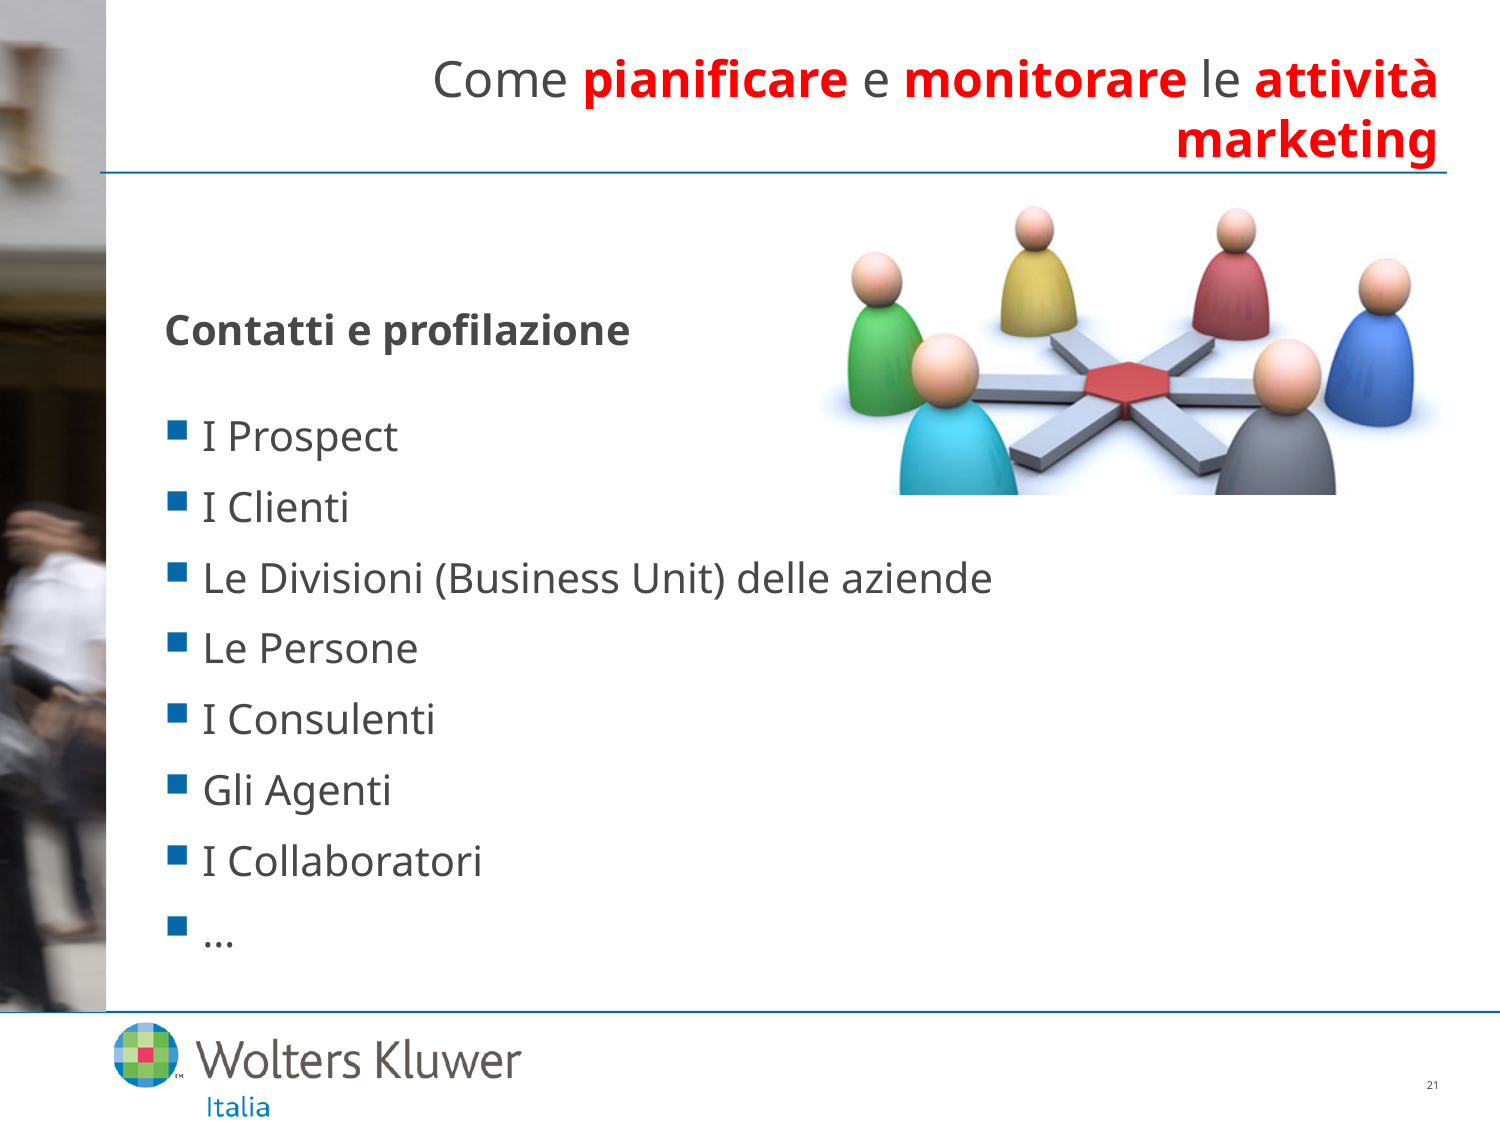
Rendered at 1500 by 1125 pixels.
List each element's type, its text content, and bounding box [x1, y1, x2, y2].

title Come pianificare e monitorare le attività marketing [149, 99, 1455, 176]
slide_number 21 [1374, 1059, 1455, 1098]
list Contatti e profilazione I Prospect I Clienti Le Divisioni (Business Unit) delle aziende Le Persone I Consulenti Gli Agenti I Collaboratori … [149, 224, 1455, 1001]
picture [0, 0, 107, 1012]
picture [796, 198, 1456, 495]
picture [108, 1018, 528, 1122]
